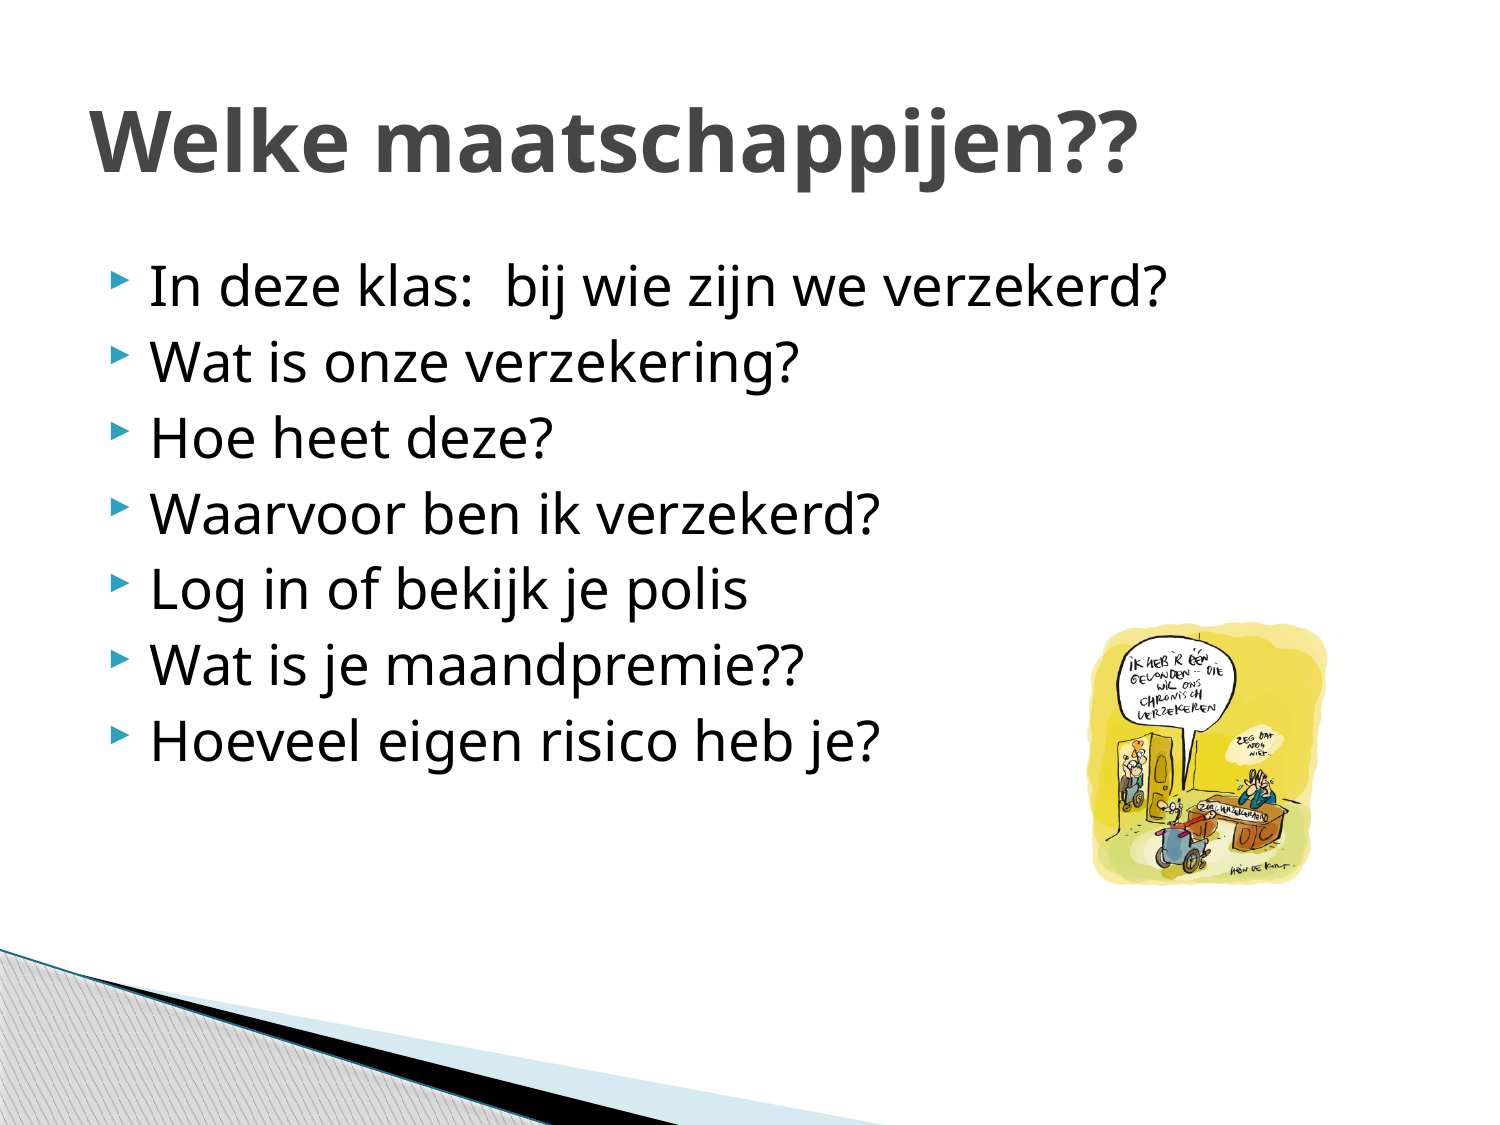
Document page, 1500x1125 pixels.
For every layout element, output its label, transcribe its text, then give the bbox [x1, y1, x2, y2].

title Welke maatschappijen?? [75, 45, 1425, 233]
picture [1062, 585, 1354, 918]
list In deze klas: bij wie zijn we verzekerd? Wat is onze verzekering? Hoe heet deze? Waarvoor ben ik verzekerd? Log in of bekijk je polis Wat is je maandpremie?? Hoeveel eigen risico heb je? [75, 243, 1425, 986]
